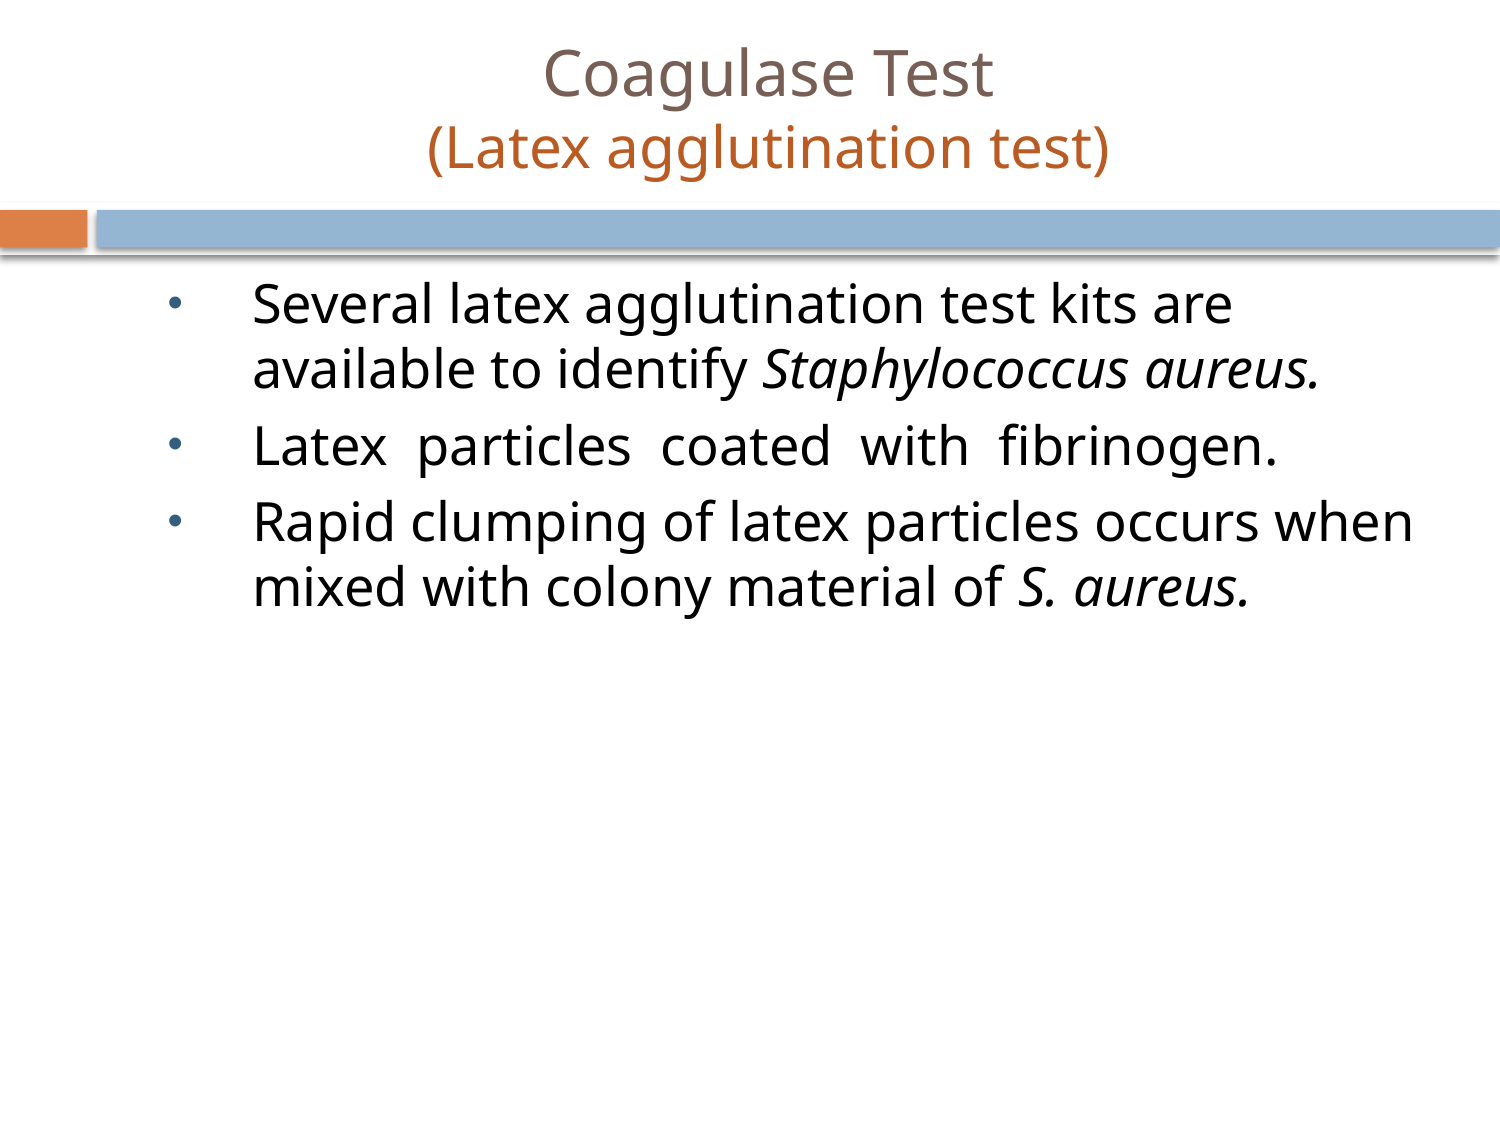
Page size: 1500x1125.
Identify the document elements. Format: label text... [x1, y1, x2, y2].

title Coagulase Test (Latex agglutination test) [99, 24, 1438, 188]
list Several latex agglutination test kits are available to identify Staphylococcus aureus. Latex particles coated with fibrinogen. Rapid clumping of latex particles occurs when mixed with colony material of S. aureus. [100, 262, 1438, 1000]
